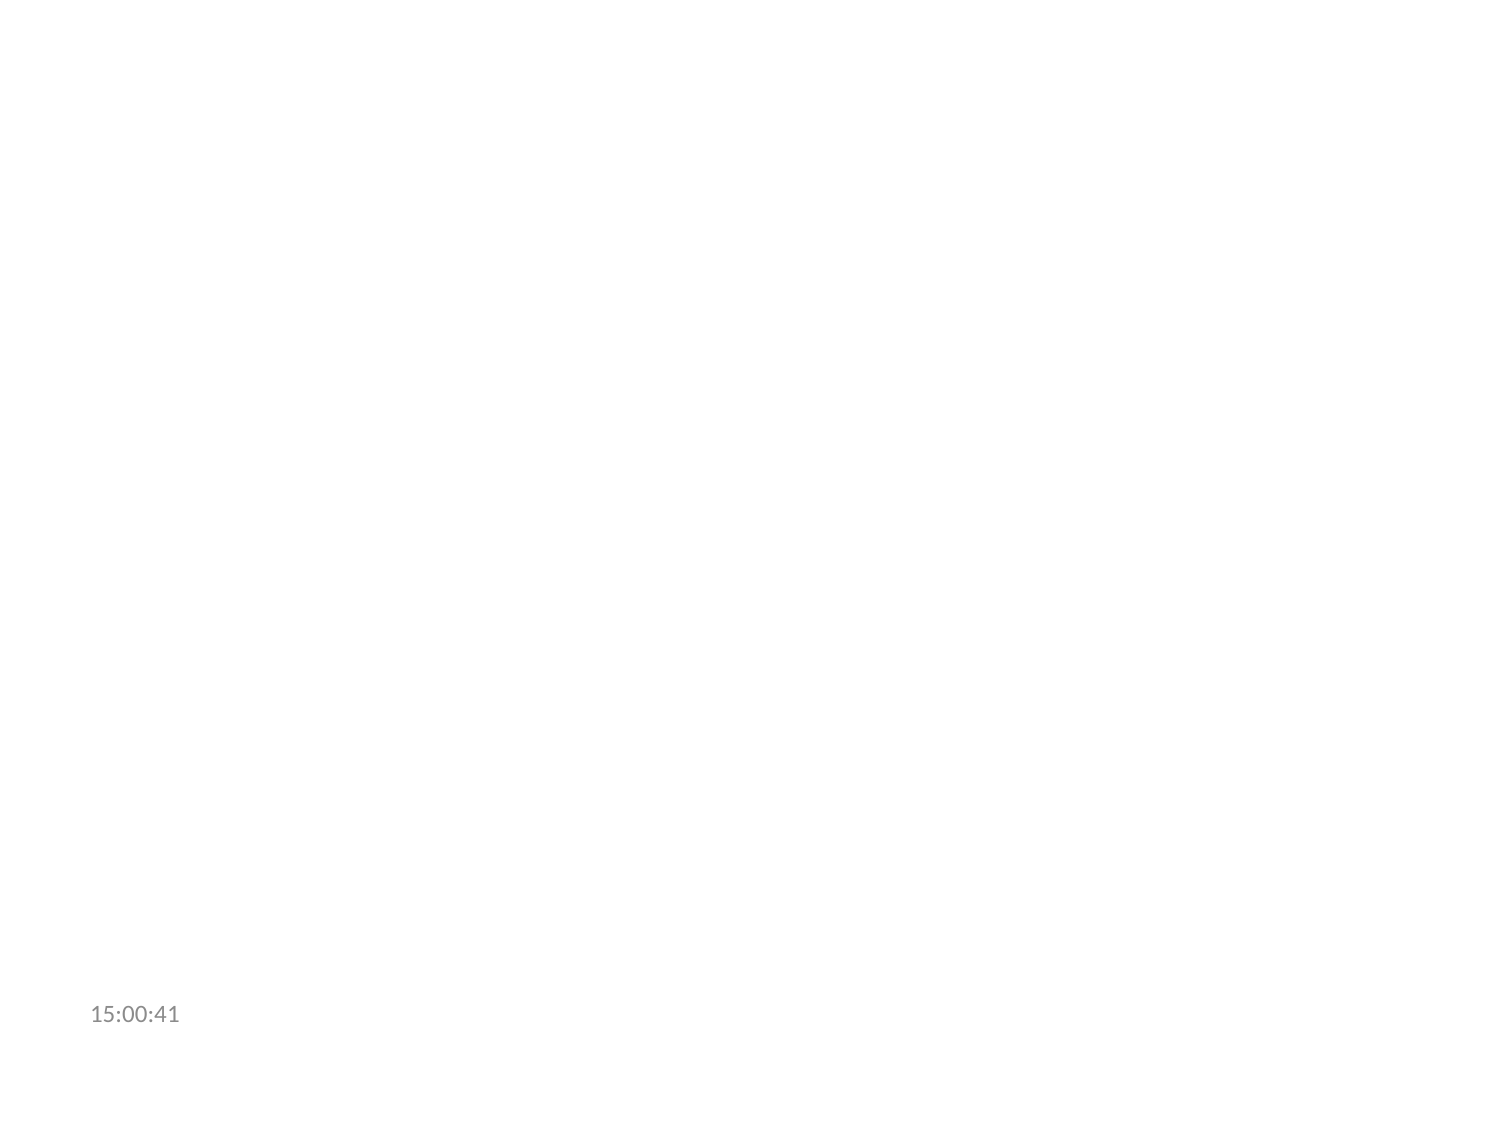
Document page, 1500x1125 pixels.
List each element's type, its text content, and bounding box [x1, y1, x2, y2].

text_box 15:35:09 [75, 982, 425, 1043]
